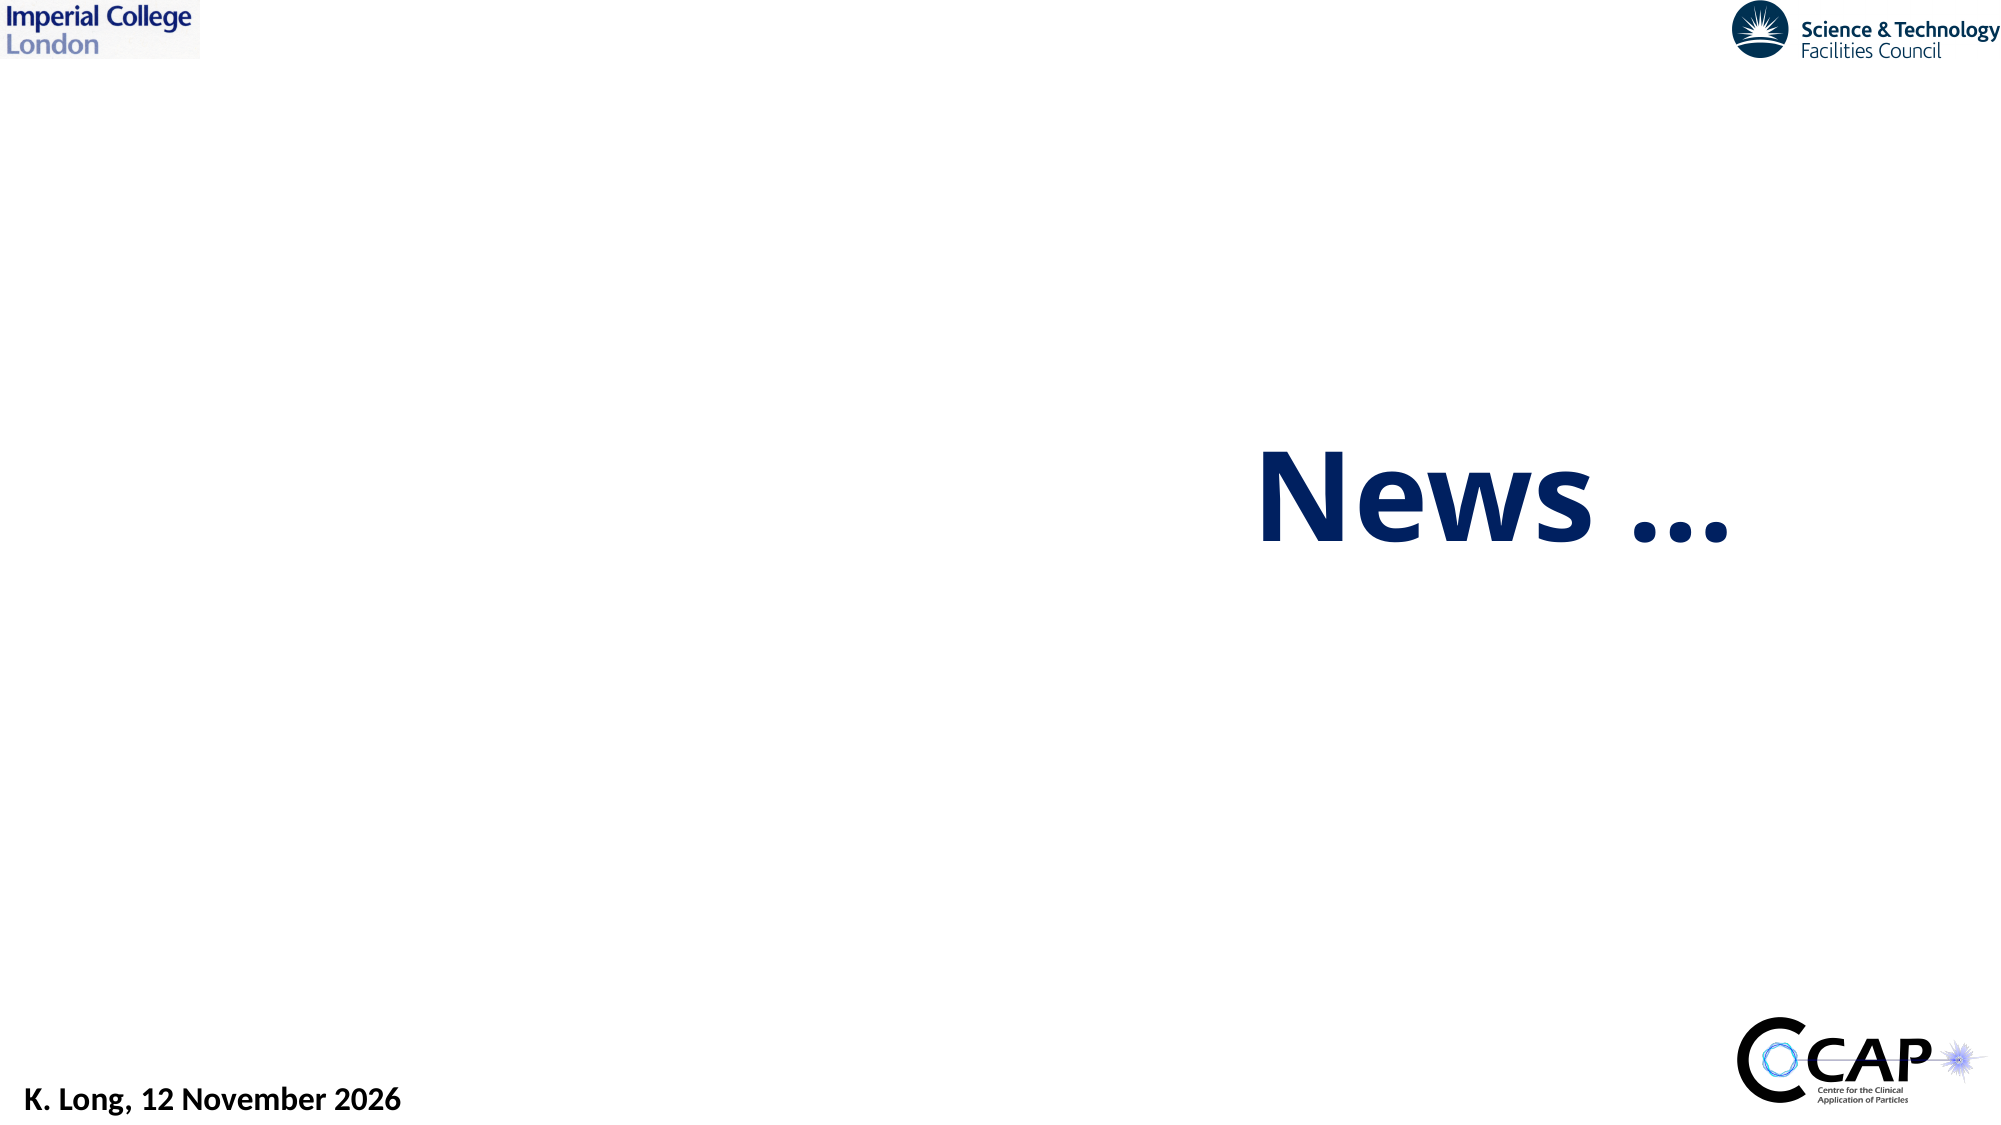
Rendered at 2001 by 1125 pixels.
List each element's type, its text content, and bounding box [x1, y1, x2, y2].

title News … [249, 184, 1750, 576]
picture [0, 0, 200, 59]
picture [1731, 996, 2000, 1124]
picture [1731, 0, 2000, 59]
